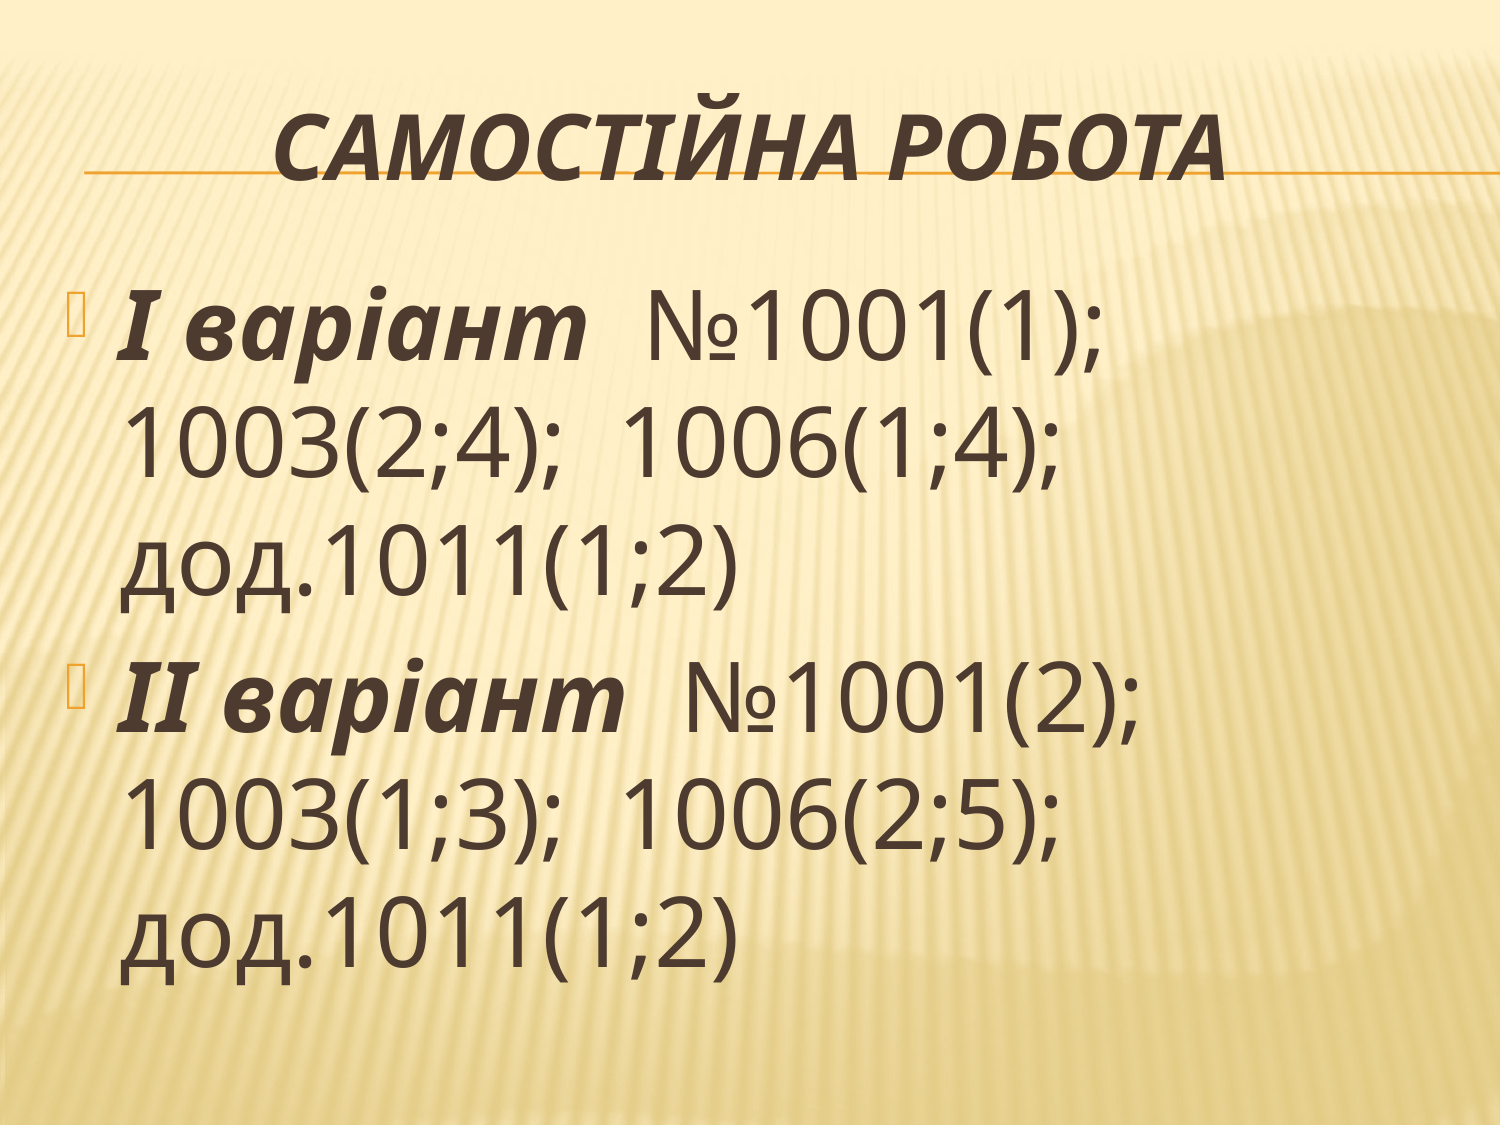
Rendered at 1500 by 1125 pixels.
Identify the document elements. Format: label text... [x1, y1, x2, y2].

list І варіант №1001(1); 1003(2;4); 1006(1;4); дод.1011(1;2) ІІ варіант №1001(2); 1003(1;3); 1006(2;5); дод.1011(1;2) [50, 254, 1475, 998]
title Самостійна робота [50, 75, 1475, 213]
